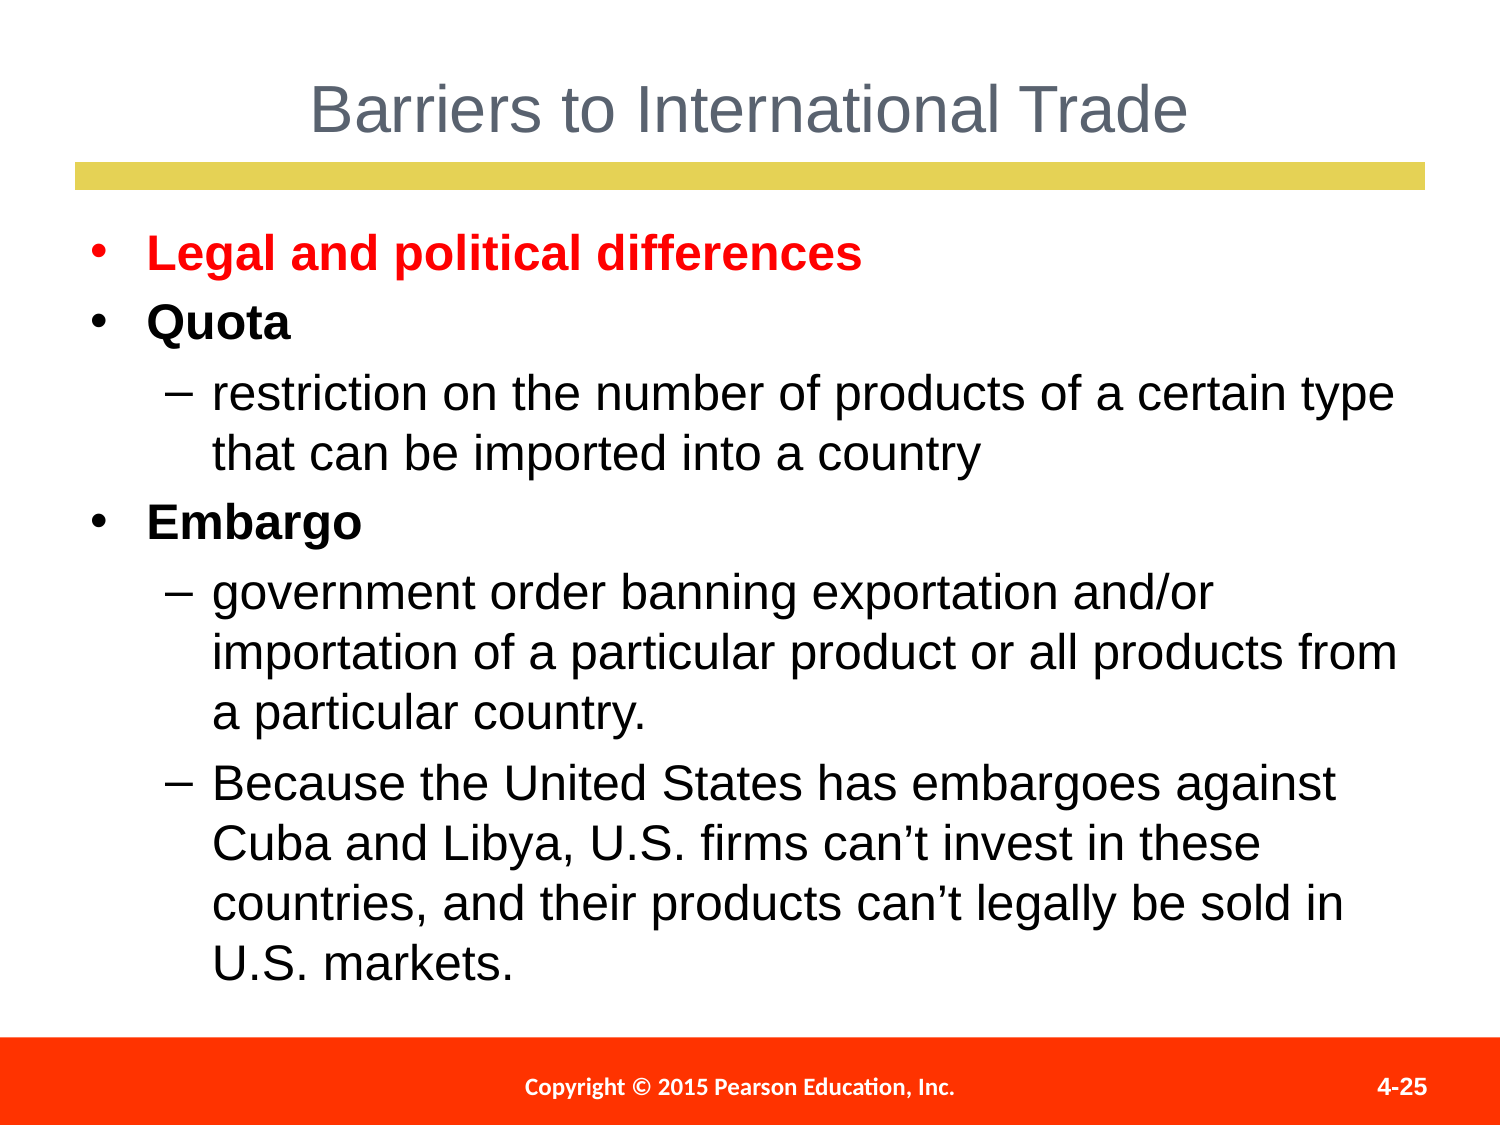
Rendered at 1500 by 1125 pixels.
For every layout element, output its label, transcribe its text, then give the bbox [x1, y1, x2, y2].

title Barriers to International Trade [74, 12, 1426, 201]
list Legal and political differences Quota restriction on the number of products of a certain type that can be imported into a country Embargo government order banning exportation and/or importation of a particular product or all products from a particular country. Because the United States has embargoes against Cuba and Libya, U.S. firms can’t invest in these countries, and their products can’t legally be sold in U.S. markets. [74, 212, 1426, 1026]
